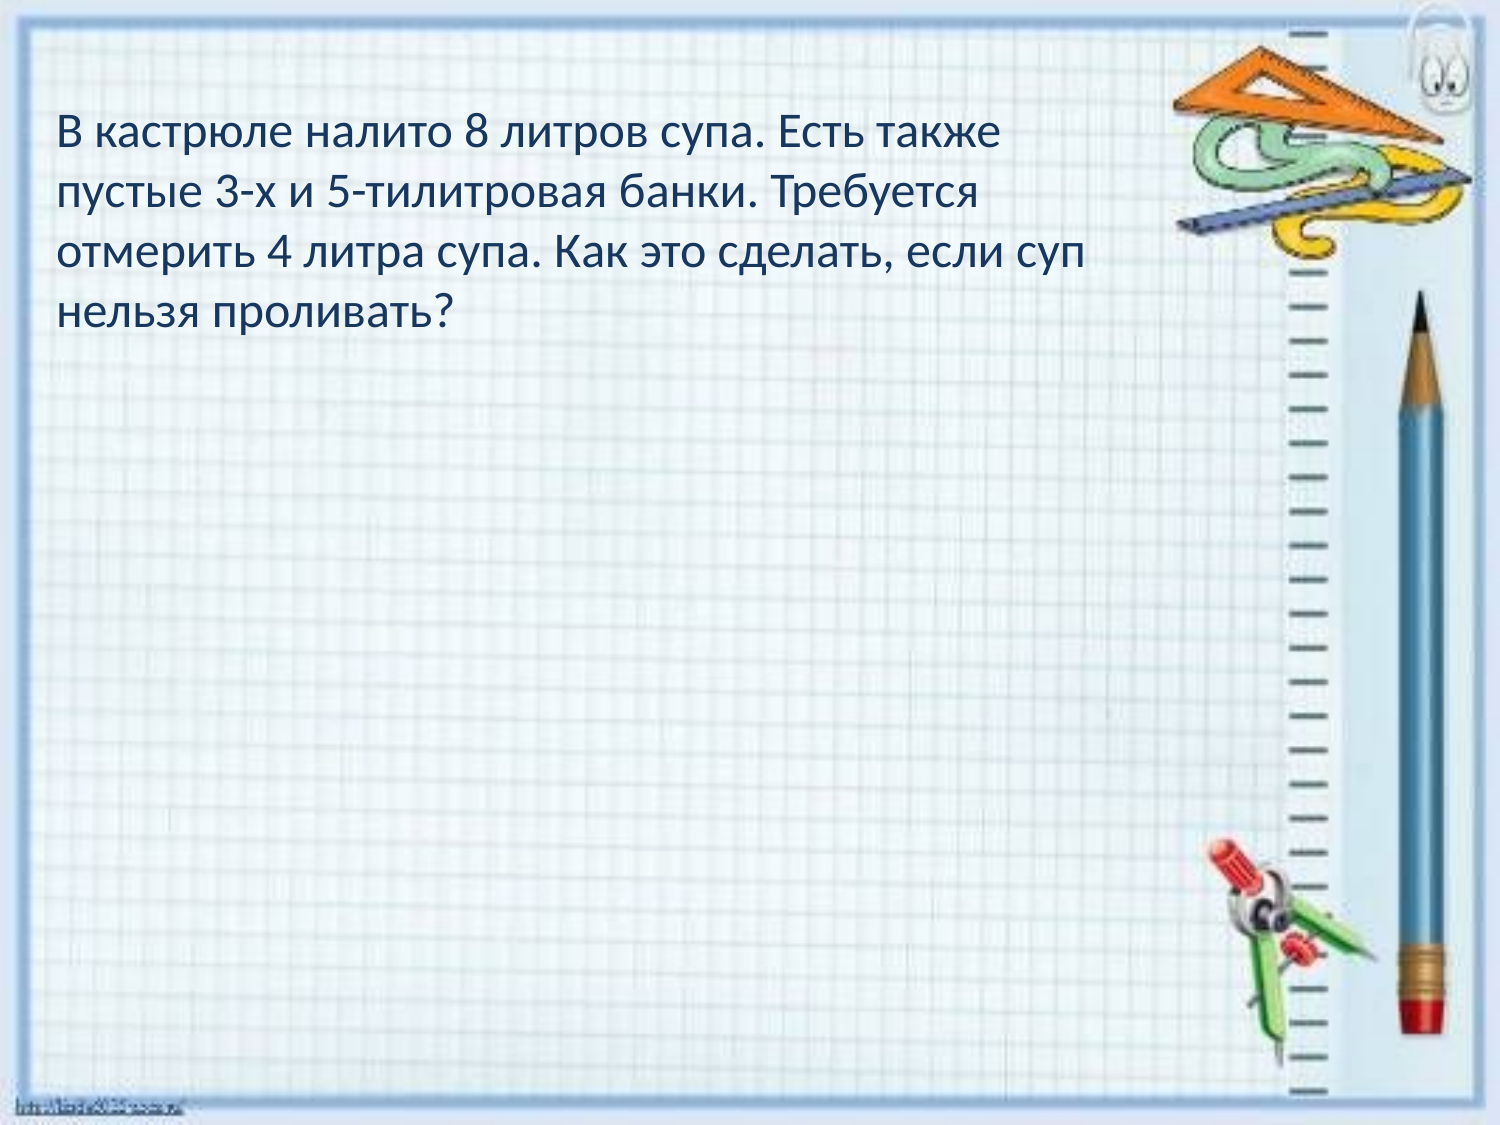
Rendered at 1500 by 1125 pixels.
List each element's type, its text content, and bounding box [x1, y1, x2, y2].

text_box В кастрюле налито 8 литров супа. Есть также пустые 3-х и 5-тилитровая банки. Требуется отмерить 4 литра супа. Как это сделать, если суп нельзя проливать? [41, 89, 1140, 345]
picture [0, 0, 1500, 1125]
